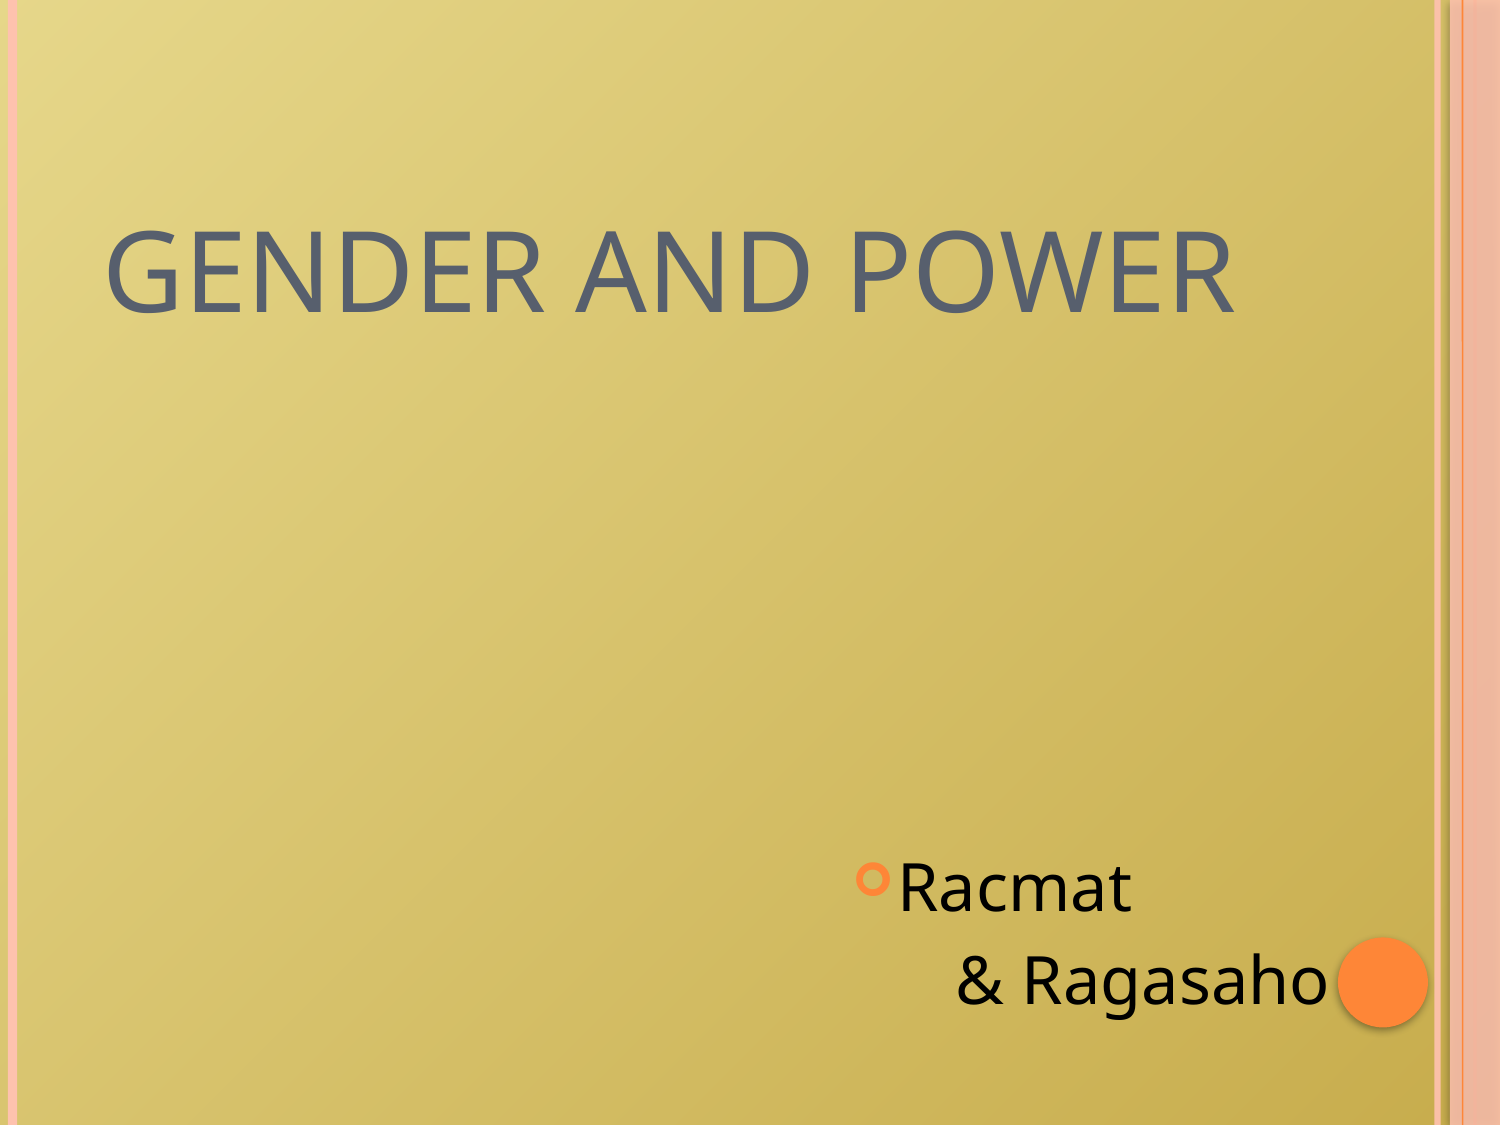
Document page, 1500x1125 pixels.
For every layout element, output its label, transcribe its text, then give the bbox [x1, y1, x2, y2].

title GENDER AND POWER [87, 37, 1500, 343]
list Racmat & Ragasaho [837, 837, 1388, 1062]
